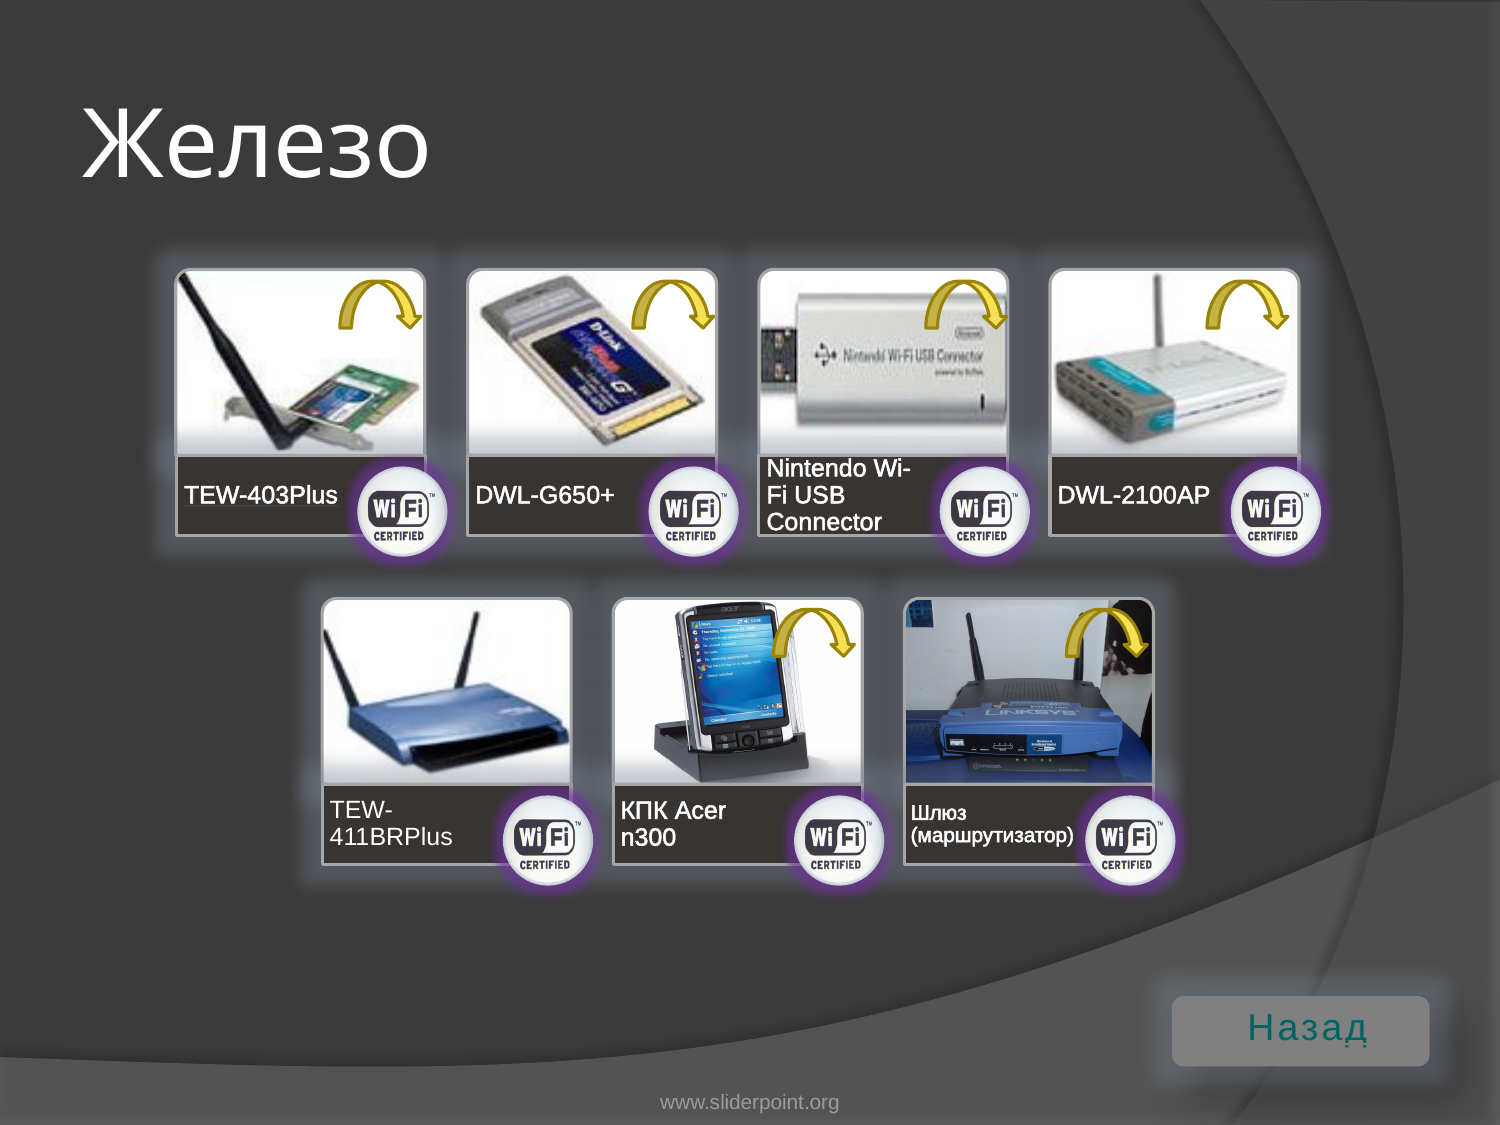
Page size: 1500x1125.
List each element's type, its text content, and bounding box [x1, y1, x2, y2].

footer www.sliderpoint.org [512, 1053, 988, 1114]
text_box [175, 152, 1321, 1002]
text_box Назад [1232, 996, 1383, 1056]
text_box [1170, 994, 1432, 1068]
title Железо [75, 45, 1301, 233]
